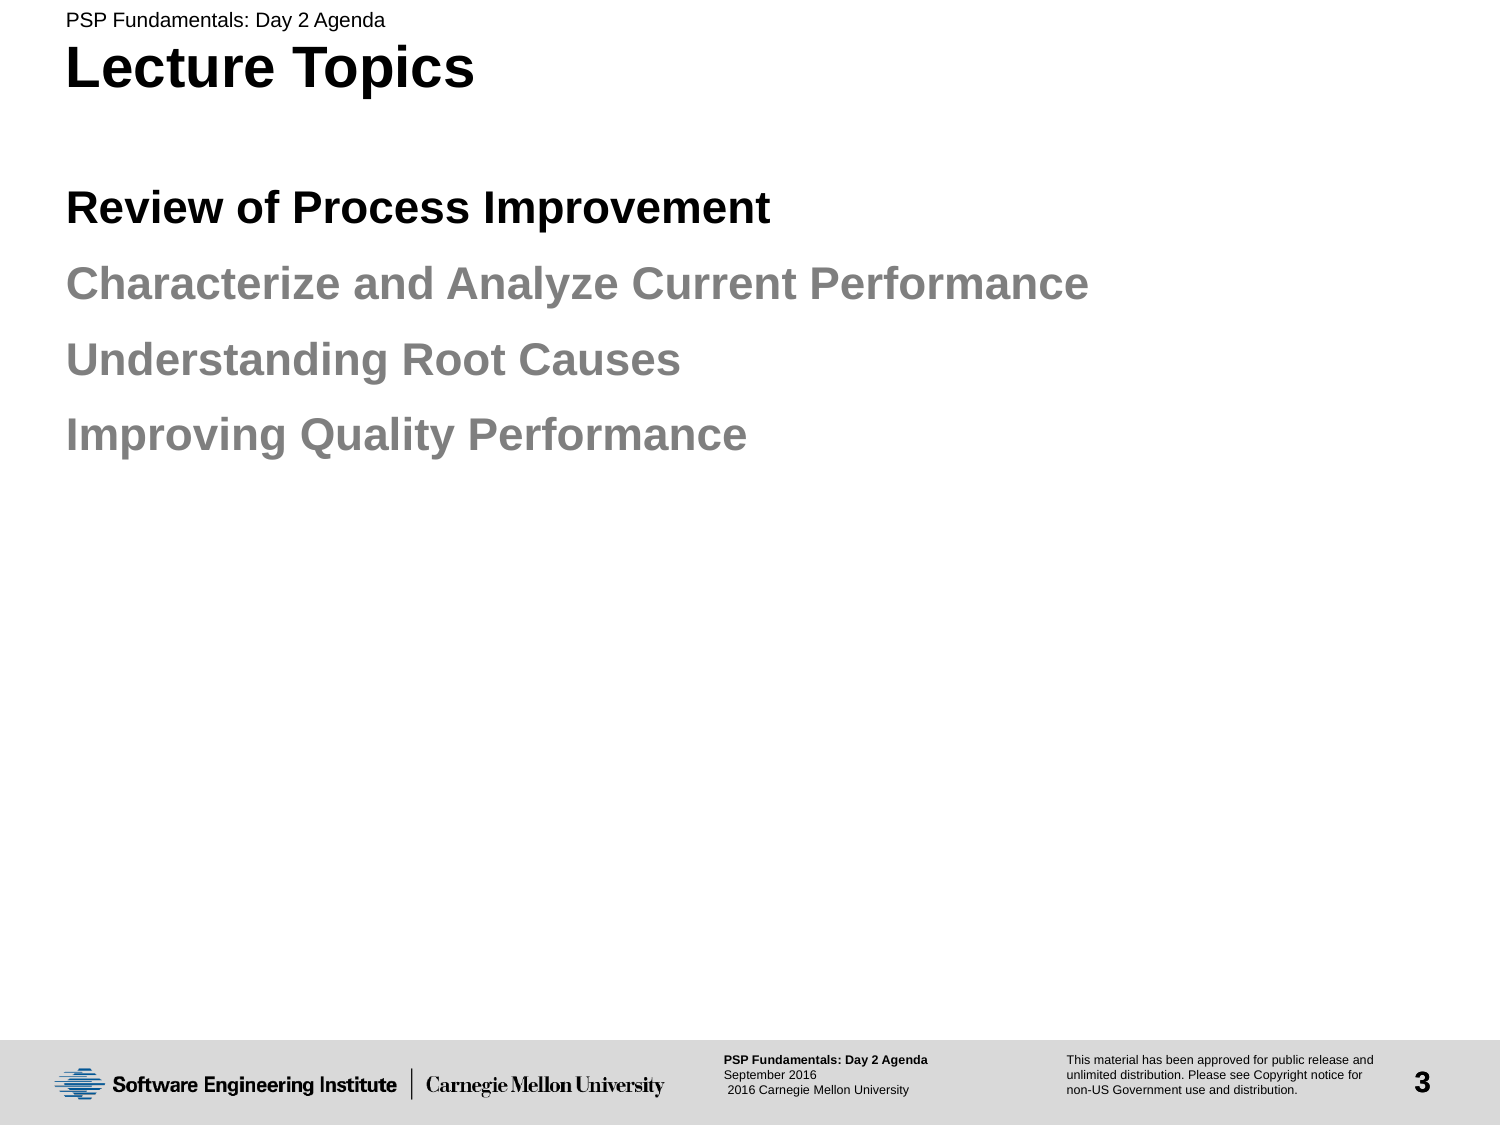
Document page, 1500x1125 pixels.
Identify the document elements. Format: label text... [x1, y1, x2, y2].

picture [46, 1061, 673, 1104]
title Lecture Topics [65, 37, 1430, 148]
list Review of Process Improvement Characterize and Analyze Current Performance Understanding Root Causes Improving Quality Performance [65, 177, 1431, 1000]
